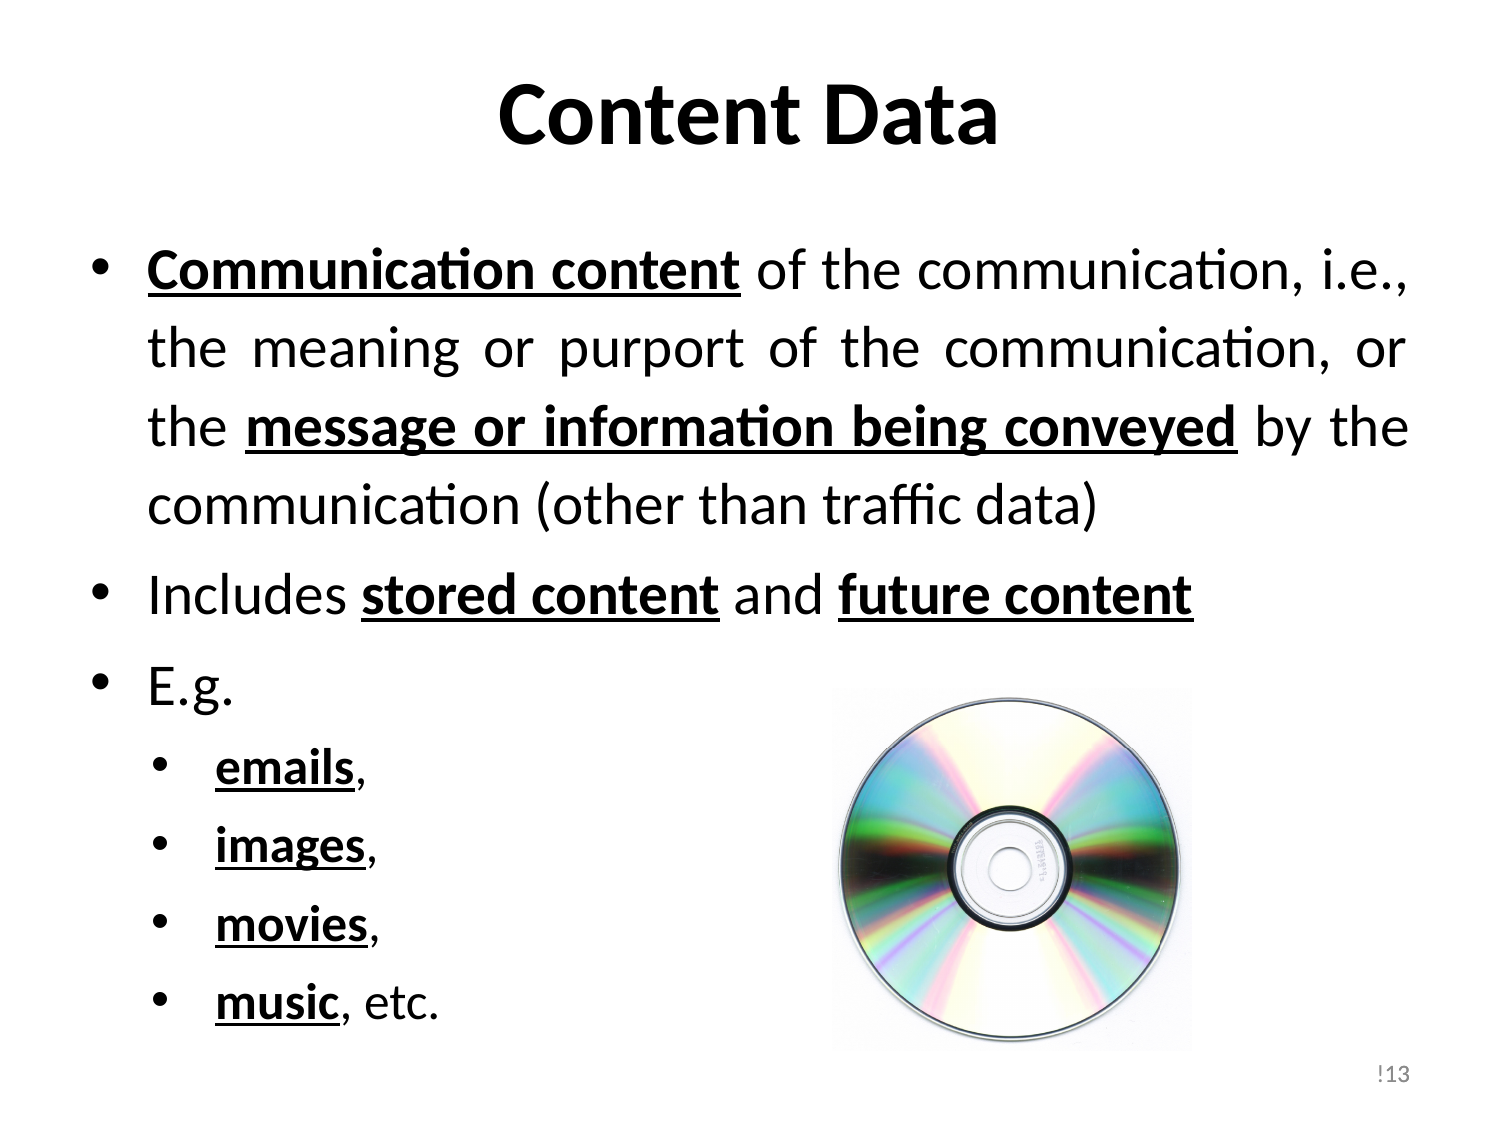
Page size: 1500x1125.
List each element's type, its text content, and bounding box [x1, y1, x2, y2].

list Communication content of the communication, i.e., the meaning or purport of the communication, or the message or information being conveyed by the communication (other than traffic data) Includes stored content and future content E.g. emails, images, movies, music, etc. [75, 233, 1425, 1051]
text_box !13 [1074, 1042, 1425, 1103]
picture [831, 688, 1192, 1052]
title Content Data [75, 45, 1425, 233]
